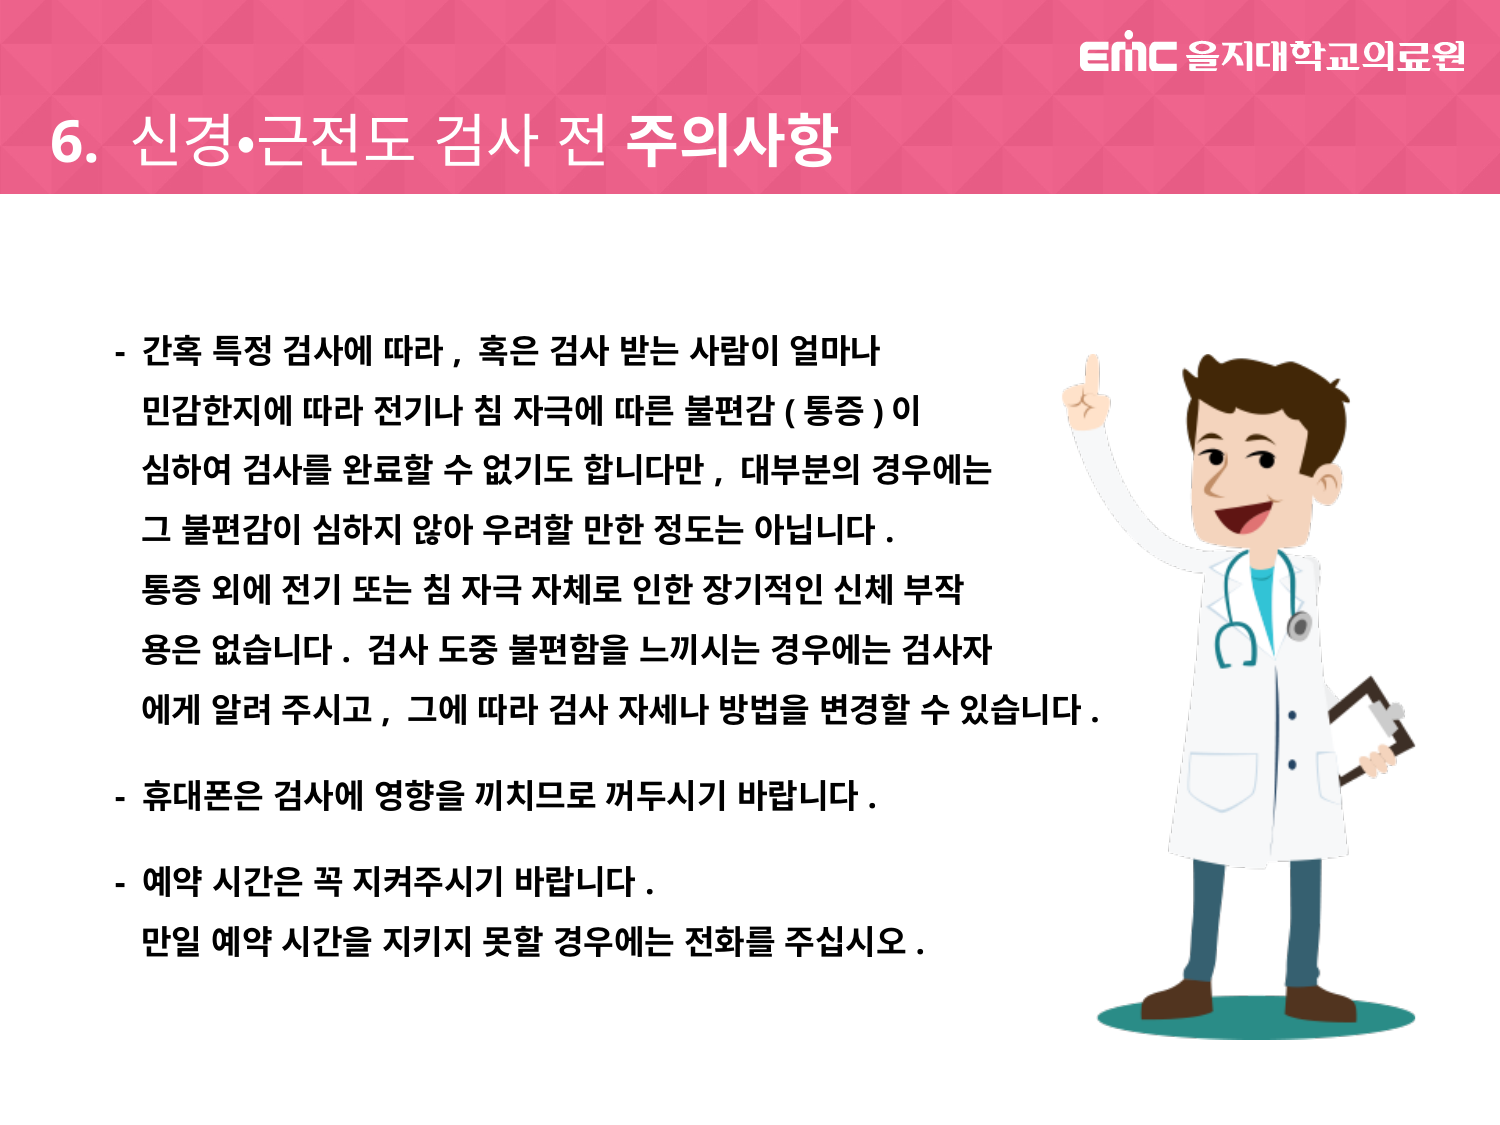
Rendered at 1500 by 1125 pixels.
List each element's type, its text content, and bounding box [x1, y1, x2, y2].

picture [0, 0, 1500, 194]
text_box - 간혹 특정 검사에 따라, 혹은 검사 받는 사람이 얼마나 민감한지에 따라 전기나 침 자극에 따른 불편감(통증)이 심하여 검사를 완료할 수 없기도 합니다만, 대부분의 경우에는 그 불편감이 심하지 않아 우려할 만한 정도는 아닙니다. 통증 외에 전기 또는 침 자극 자체로 인한 장기적인 신체 부작 용은 없습니다. 검사 도중 불편함을 느끼시는 경우에는 검사자 에게 알려 주시고, 그에 따라 검사 자세나 방법을 변경할 수 있습니다. - 휴대폰은 검사에 영향을 끼치므로 꺼두시기 바랍니다. - 예약 시간은 꼭 지켜주시기 바랍니다. 만일 예약 시간을 지키지 못할 경우에는 전화를 주십시오. [100, 302, 1317, 969]
picture [1045, 354, 1437, 1040]
